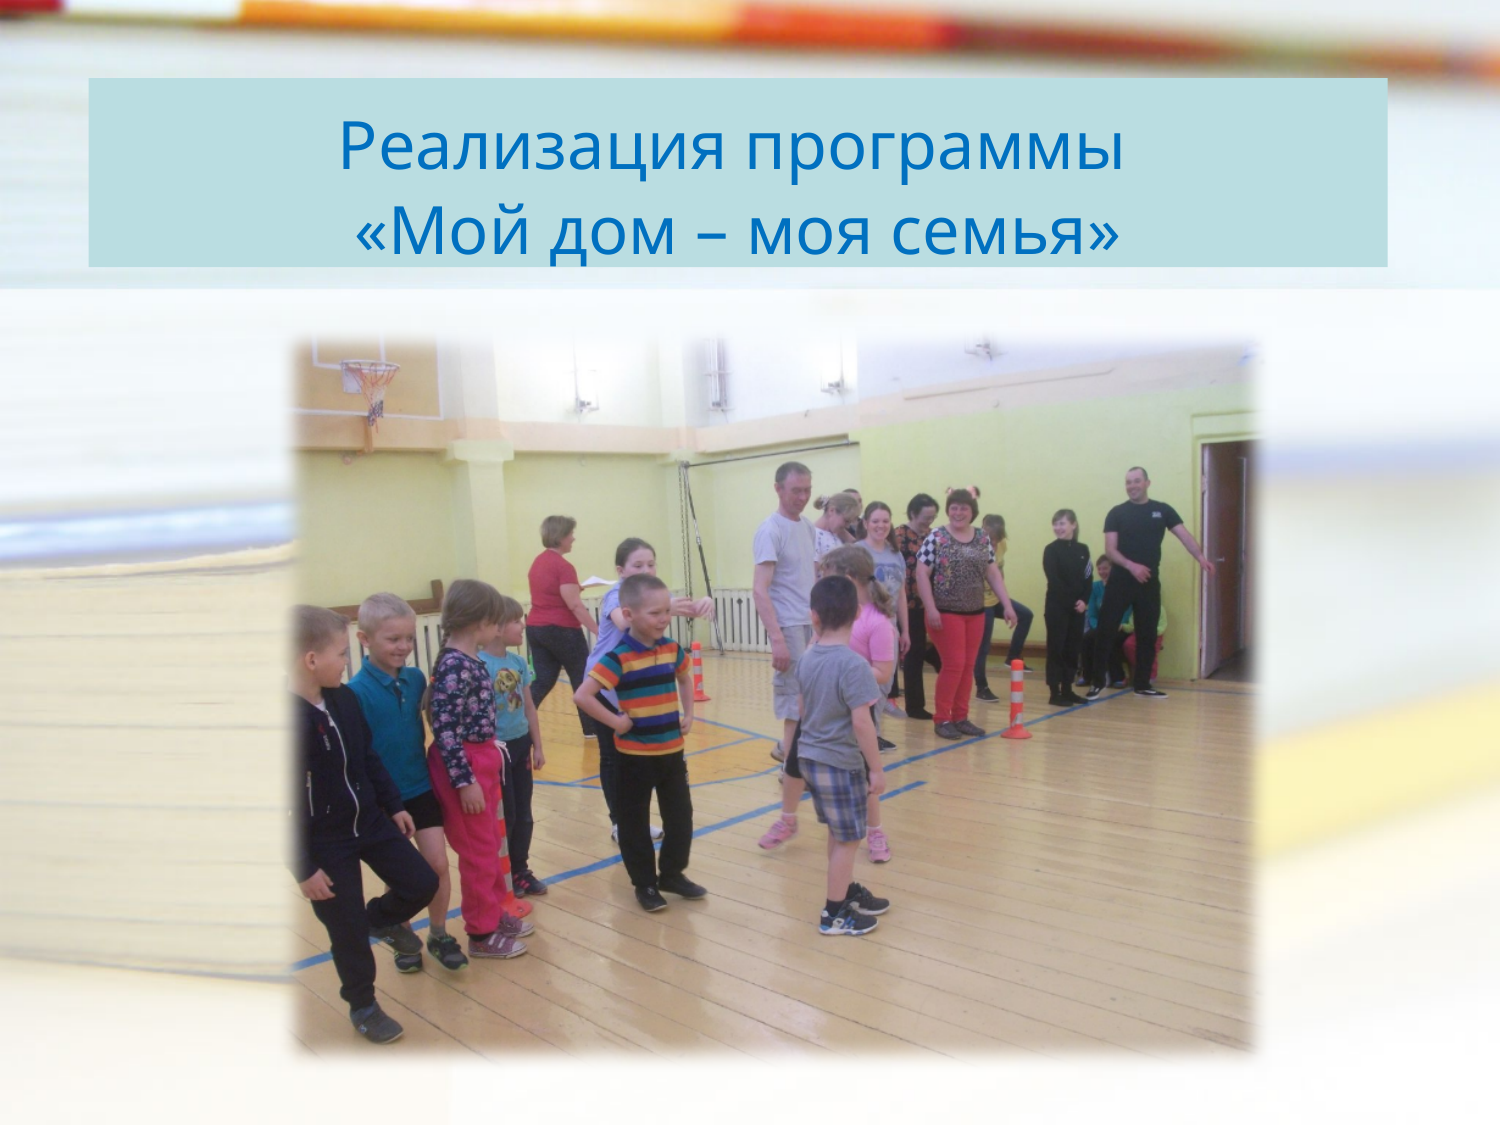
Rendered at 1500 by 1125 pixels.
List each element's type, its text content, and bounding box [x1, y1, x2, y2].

picture [0, 0, 1500, 1125]
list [277, 326, 1272, 1072]
title Реализация программы «Мой дом – моя семья» [88, 77, 1388, 268]
